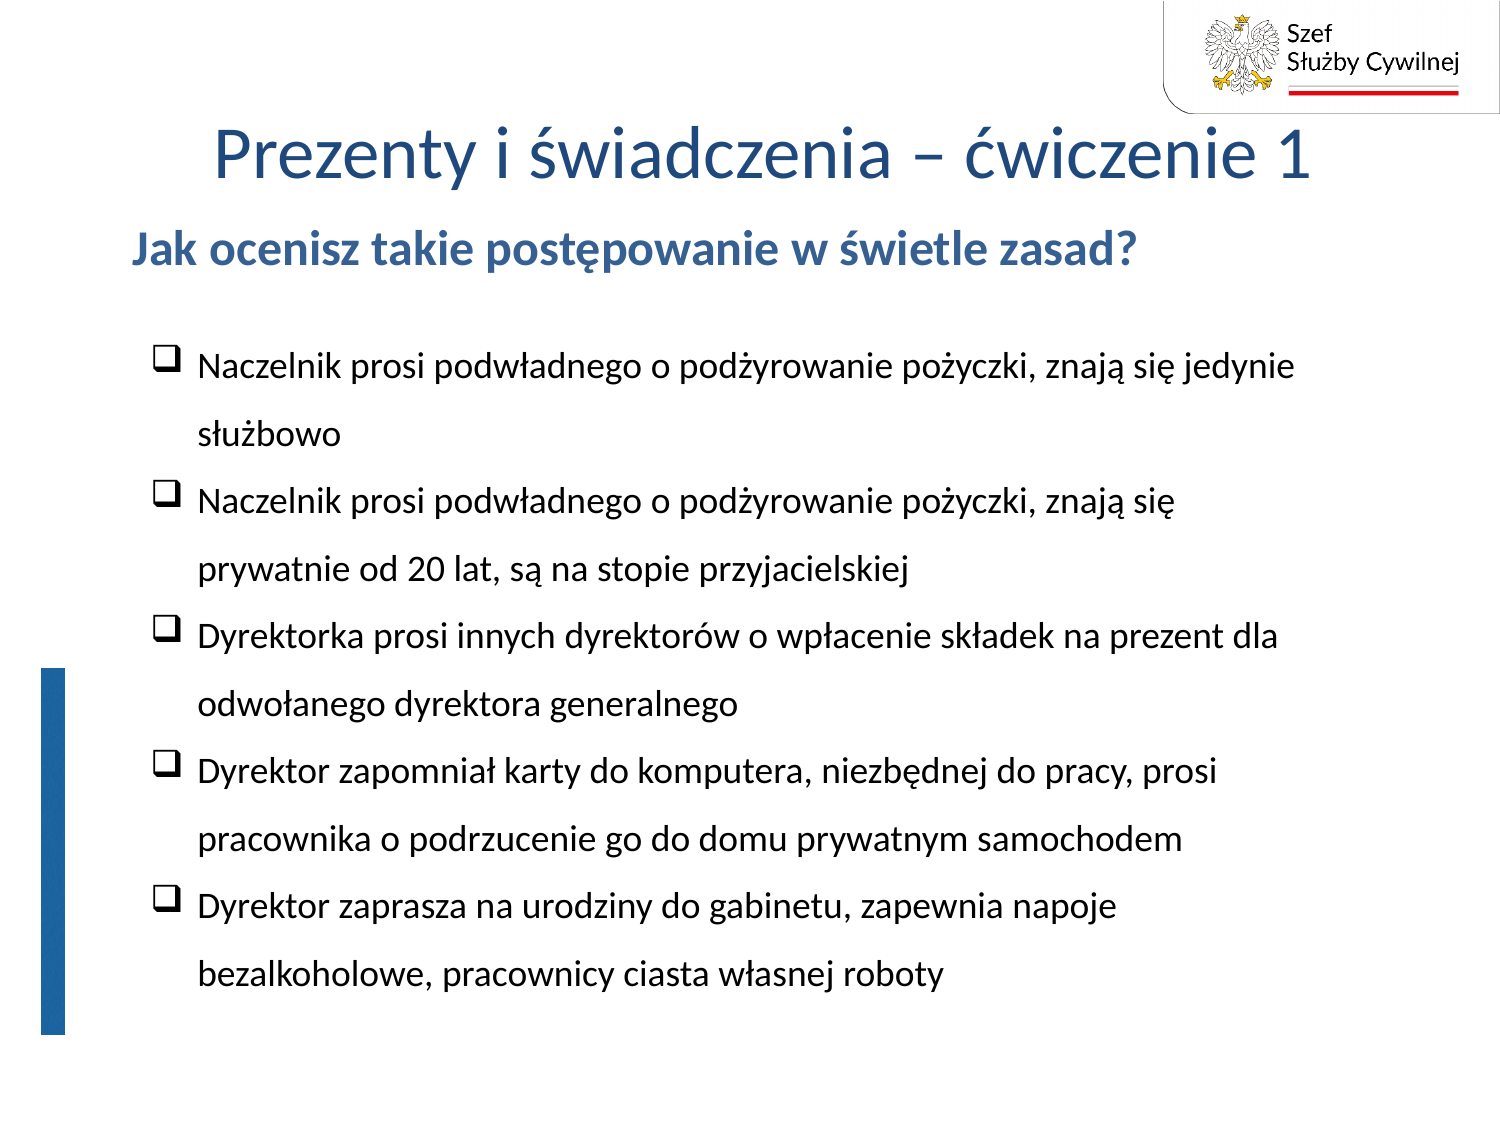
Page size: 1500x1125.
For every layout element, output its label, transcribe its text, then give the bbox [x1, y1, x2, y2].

text_box Jak ocenisz takie postępowanie w świetle zasad? [117, 208, 1382, 283]
picture [41, 668, 65, 1035]
picture [1163, 0, 1500, 114]
title Prezenty i świadczenia – ćwiczenie 1 [114, 95, 1414, 221]
text_box Naczelnik prosi podwładnego o podżyrowanie pożyczki, znają się jedynie służbowo Naczelnik prosi podwładnego o podżyrowanie pożyczki, znają się prywatnie od 20 lat, są na stopie przyjacielskiej Dyrektorka prosi innych dyrektorów o wpłacenie składek na prezent dla odwołanego dyrektora generalnego Dyrektor zapomniał karty do komputera, niezbędnej do pracy, prosi pracownika o podrzucenie go do domu prywatnym samochodem Dyrektor zaprasza na urodziny do gabinetu, zapewnia napoje bezalkoholowe, pracownicy ciasta własnej roboty [135, 311, 1353, 1001]
